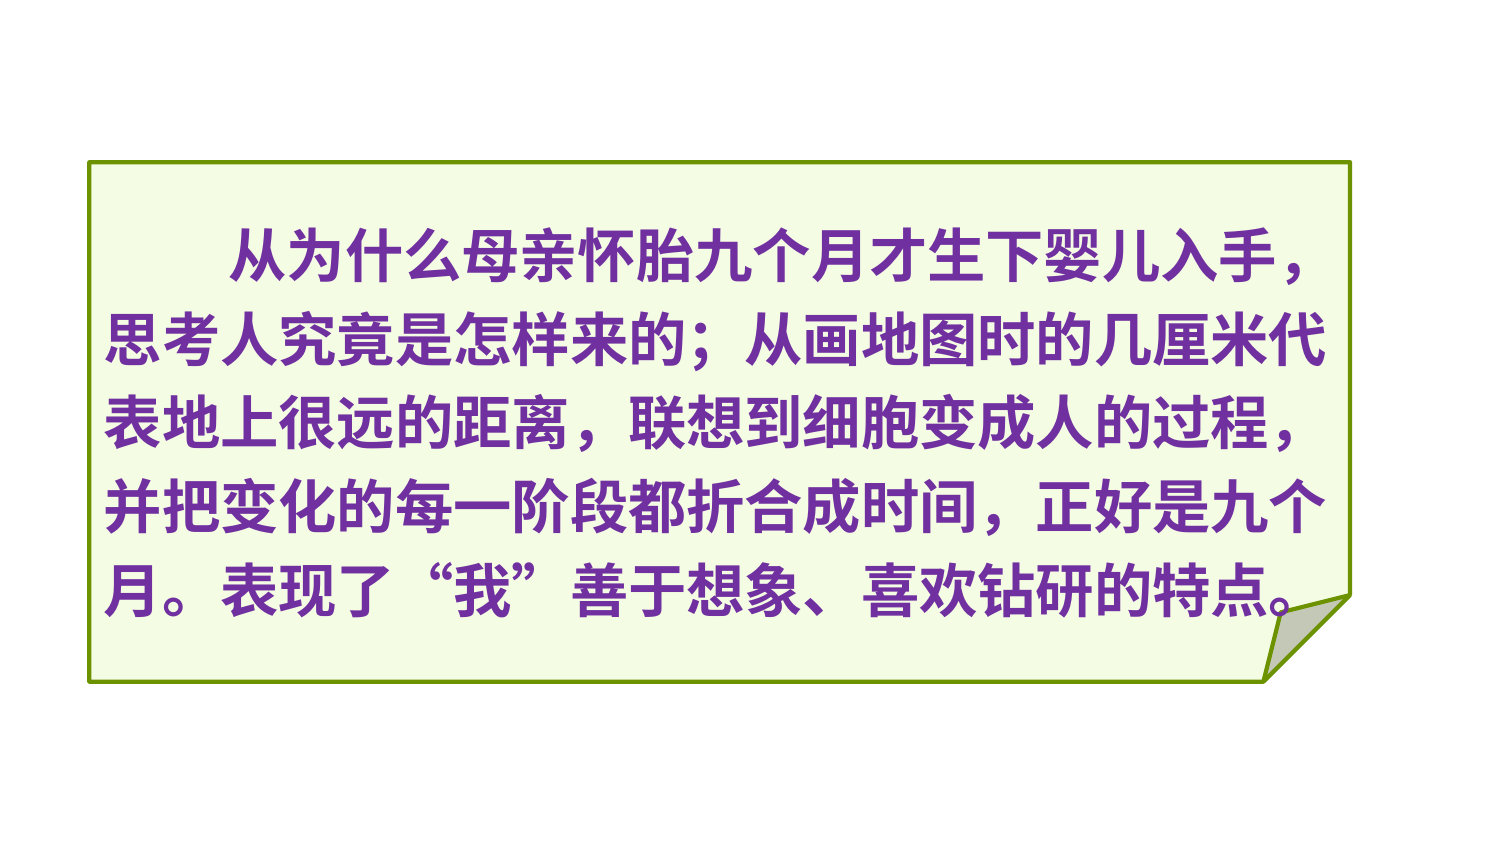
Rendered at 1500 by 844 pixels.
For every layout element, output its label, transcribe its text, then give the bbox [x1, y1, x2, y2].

text_box 从为什么母亲怀胎九个月才生下婴儿入手，思考人究竟是怎样来的；从画地图时的几厘米代表地上很远的距离，联想到细胞变成人的过程，并把变化的每一阶段都折合成时间，正好是九个月。表现了“我”善于想象、喜欢钻研的特点。 [87, 160, 1353, 684]
